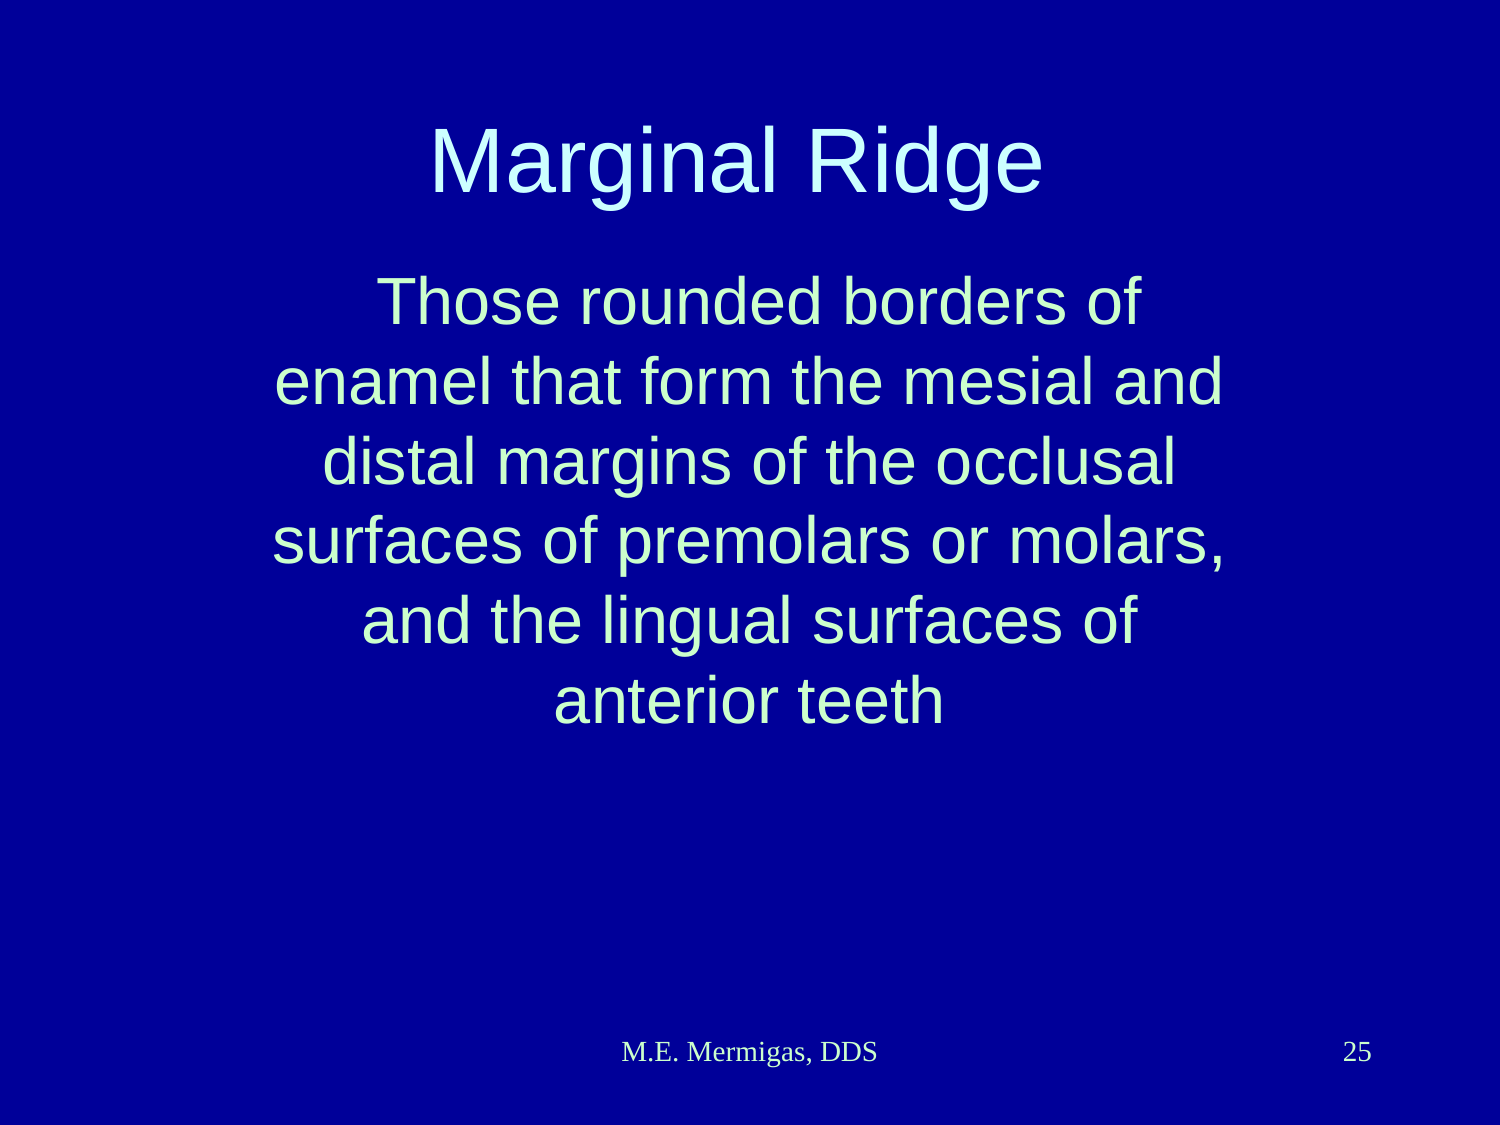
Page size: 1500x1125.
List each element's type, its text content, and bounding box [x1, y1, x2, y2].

footer M.E. Mermigas, DDS [512, 1024, 988, 1101]
title Marginal Ridge [99, 62, 1376, 251]
slide_number 25 [1074, 1024, 1388, 1101]
subtitle Those rounded borders of enamel that form the mesial and distal margins of the occlusal surfaces of premolars or molars, and the lingual surfaces of anterior teeth [224, 249, 1276, 538]
